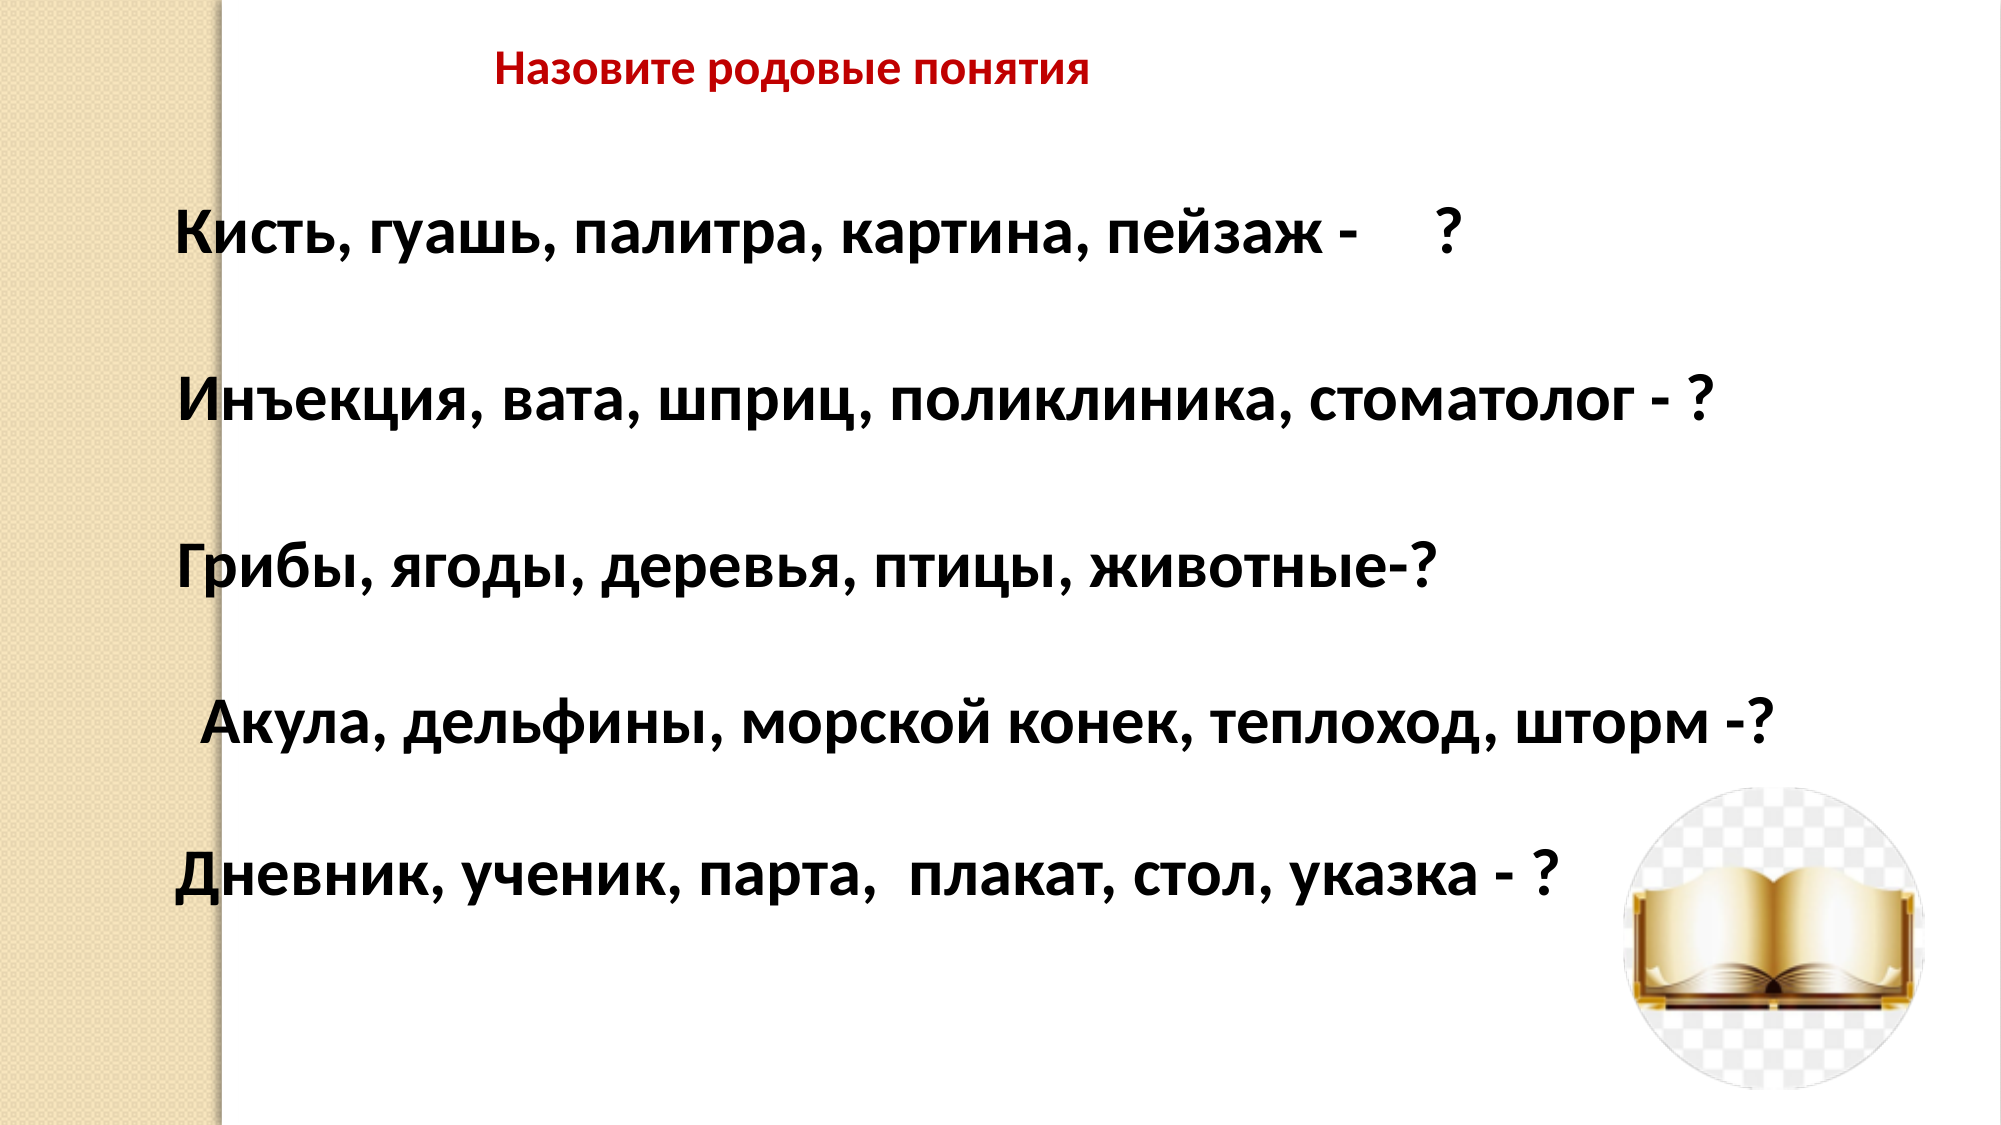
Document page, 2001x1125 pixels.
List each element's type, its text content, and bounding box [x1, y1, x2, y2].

text_box Акула, дельфины, морской конек, теплоход, шторм -? [185, 669, 1925, 765]
text_box Кисть, гуашь, палитра, картина, пейзаж - ? [160, 179, 1925, 275]
picture [1623, 787, 1925, 1090]
text_box Дневник, ученик, парта, плакат, стол, указка - ? [160, 821, 1616, 917]
text_box Инъекция, вата, шприц, поликлиника, стоматолог - ? [162, 346, 1893, 441]
text_box Назовите родовые понятия [479, 27, 1589, 102]
text_box Грибы, ягоды, деревья, птицы, животные-? [162, 513, 1705, 608]
